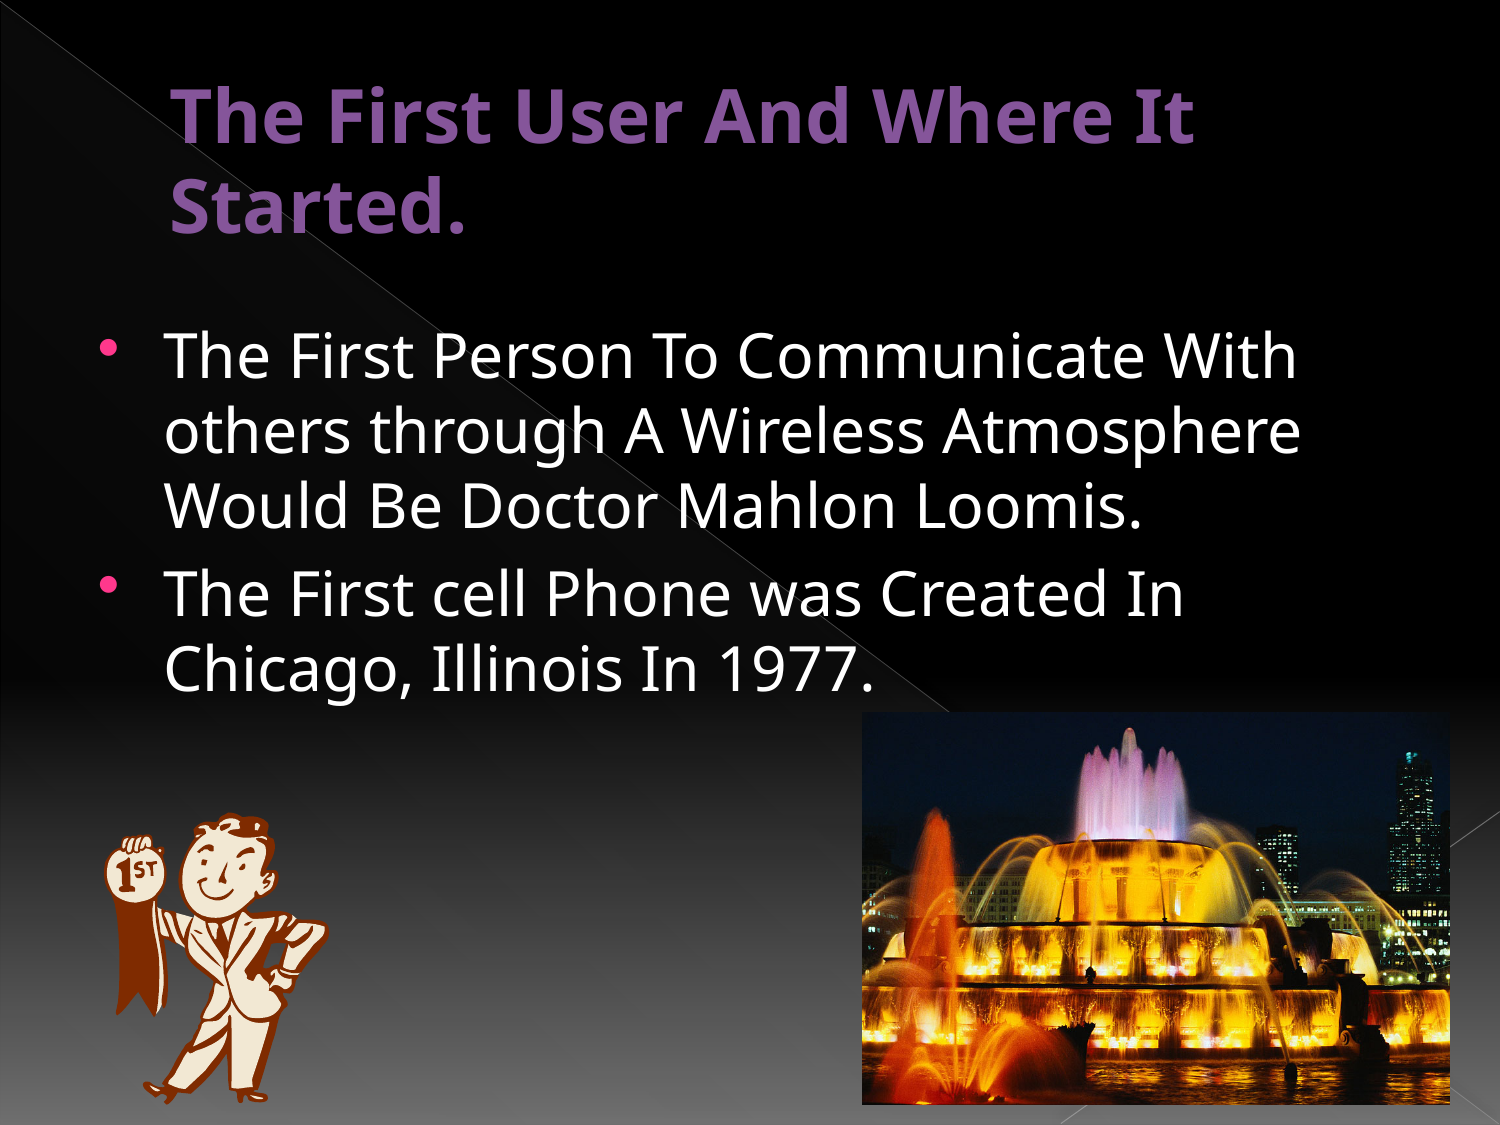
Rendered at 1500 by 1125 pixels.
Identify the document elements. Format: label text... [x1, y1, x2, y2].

picture [862, 712, 1451, 1105]
list The First Person To Communicate With others through A Wireless Atmosphere Would Be Doctor Mahlon Loomis. The First cell Phone was Created In Chicago, Illinois In 1977. [75, 308, 1425, 1059]
picture [99, 812, 332, 1105]
title The First User And Where It Started. [75, 43, 1425, 274]
